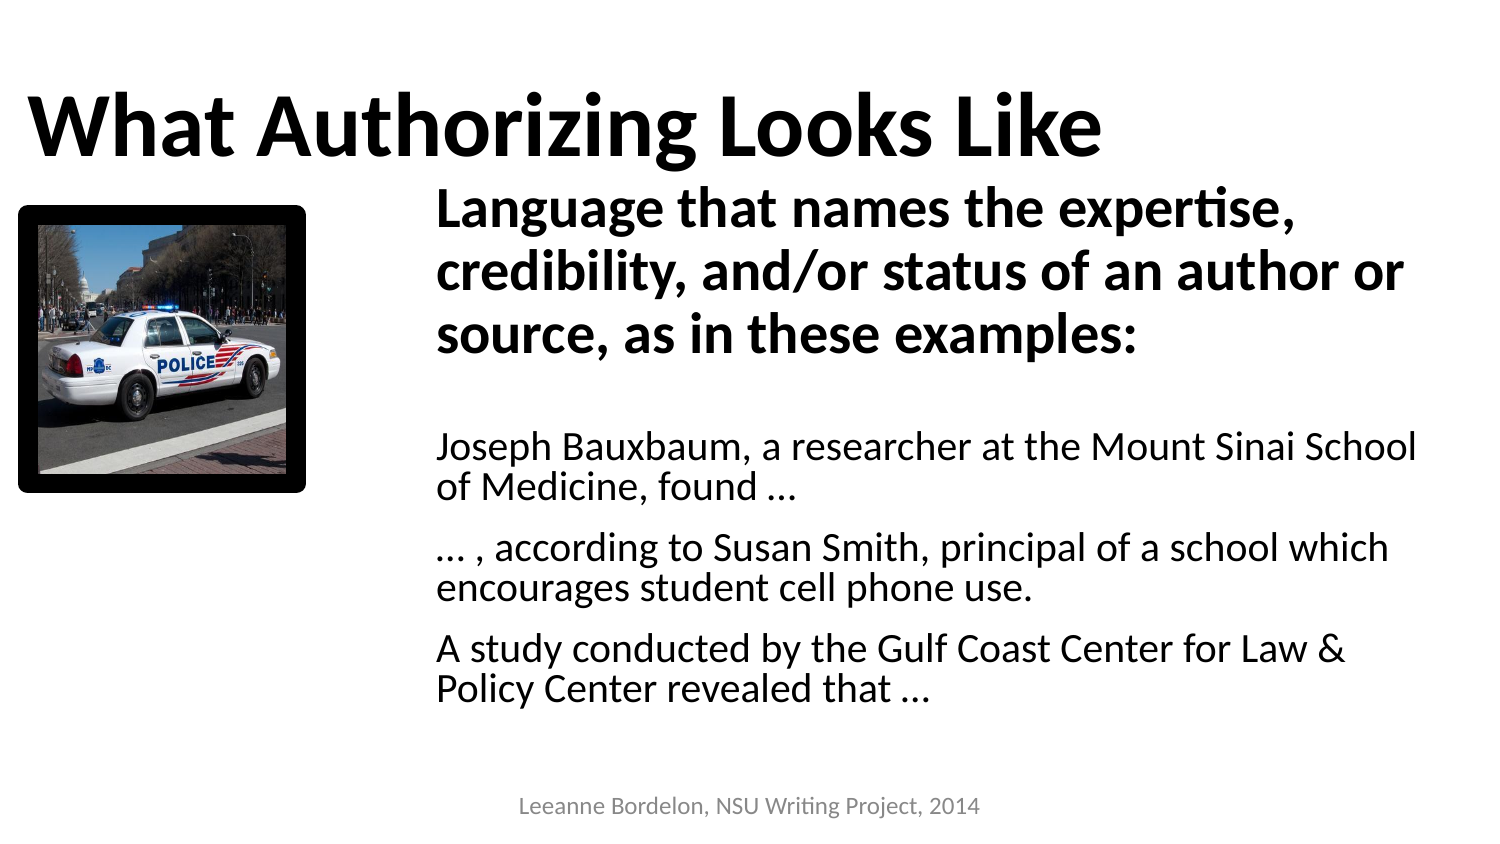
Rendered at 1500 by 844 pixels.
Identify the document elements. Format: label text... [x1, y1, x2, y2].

footer Leeanne Bordelon, NSU Writing Project, 2014 [496, 787, 1004, 822]
picture [37, 224, 287, 474]
title What Authorizing Looks Like [12, 83, 1397, 170]
list Language that names the expertise, credibility, and/or status of an author or source, as in these examples: Joseph Bauxbaum, a researcher at the Mount Sinai School of Medicine, found … … , according to Susan Smith, principal of a school which encourages student cell phone use. A study conducted by the Gulf Coast Center for Law & Policy Center revealed that … [421, 169, 1455, 844]
